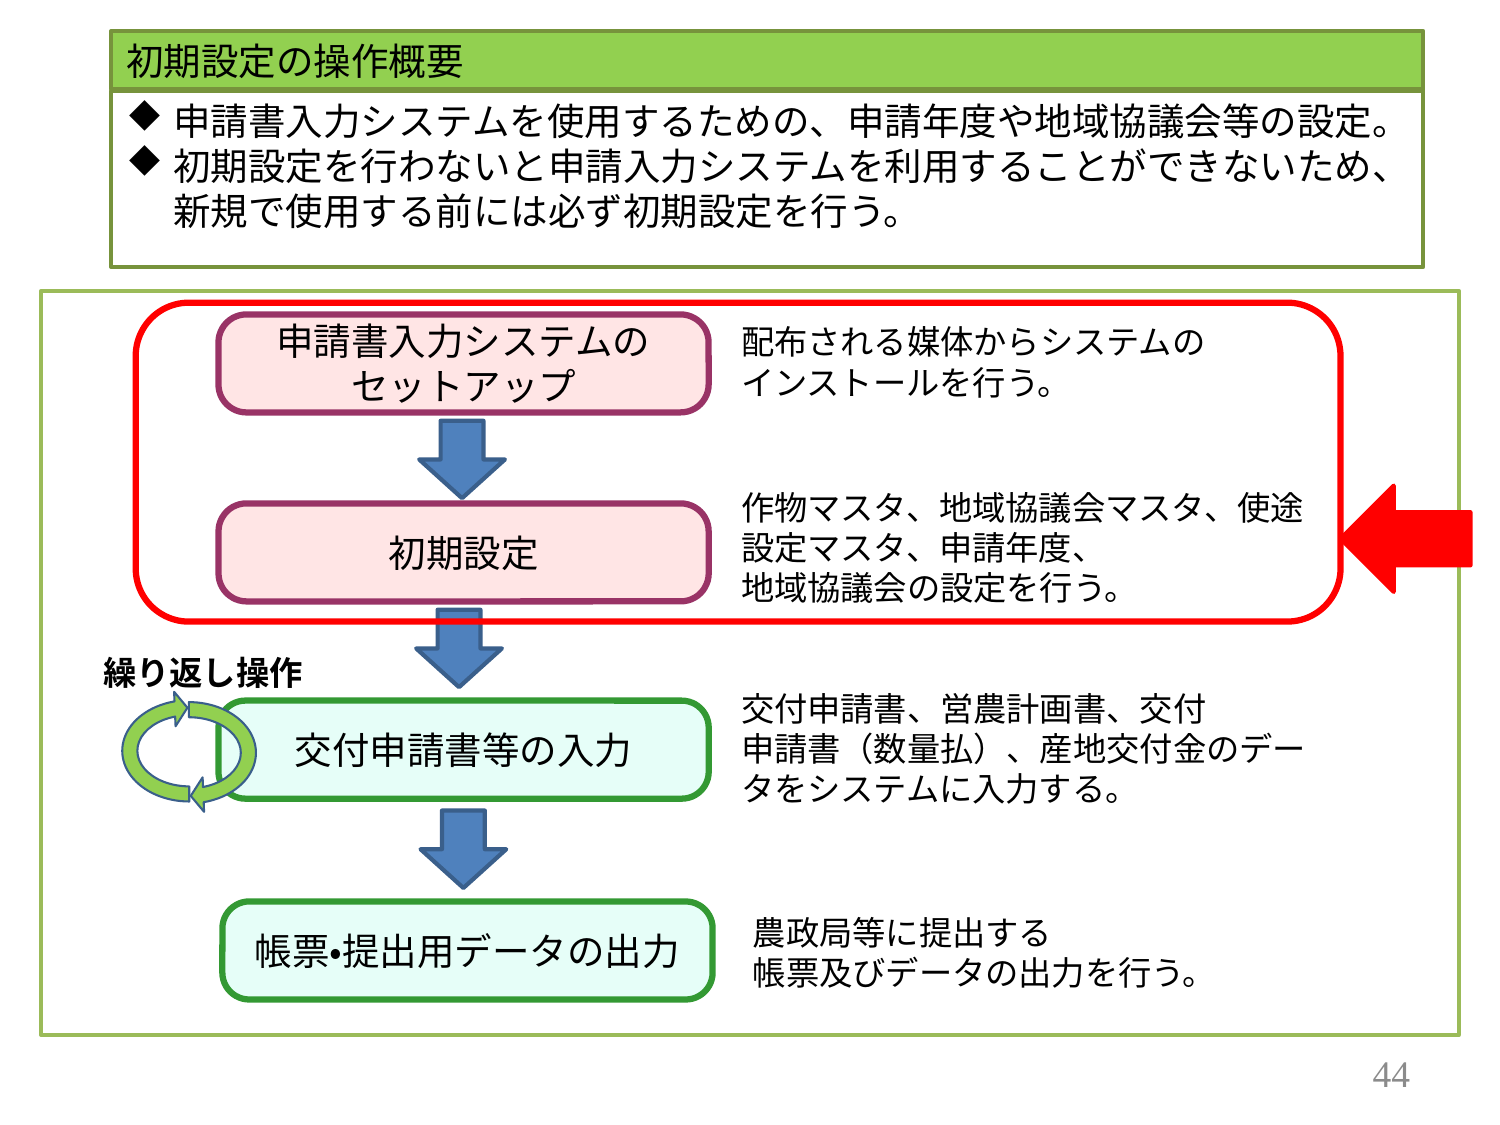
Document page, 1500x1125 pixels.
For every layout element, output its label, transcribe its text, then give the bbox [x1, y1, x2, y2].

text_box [111, 30, 1424, 268]
slide_number 43 [1074, 1042, 1425, 1103]
text_box [133, 300, 1343, 624]
text_box [1343, 483, 1473, 594]
text_box [39, 289, 1461, 1037]
